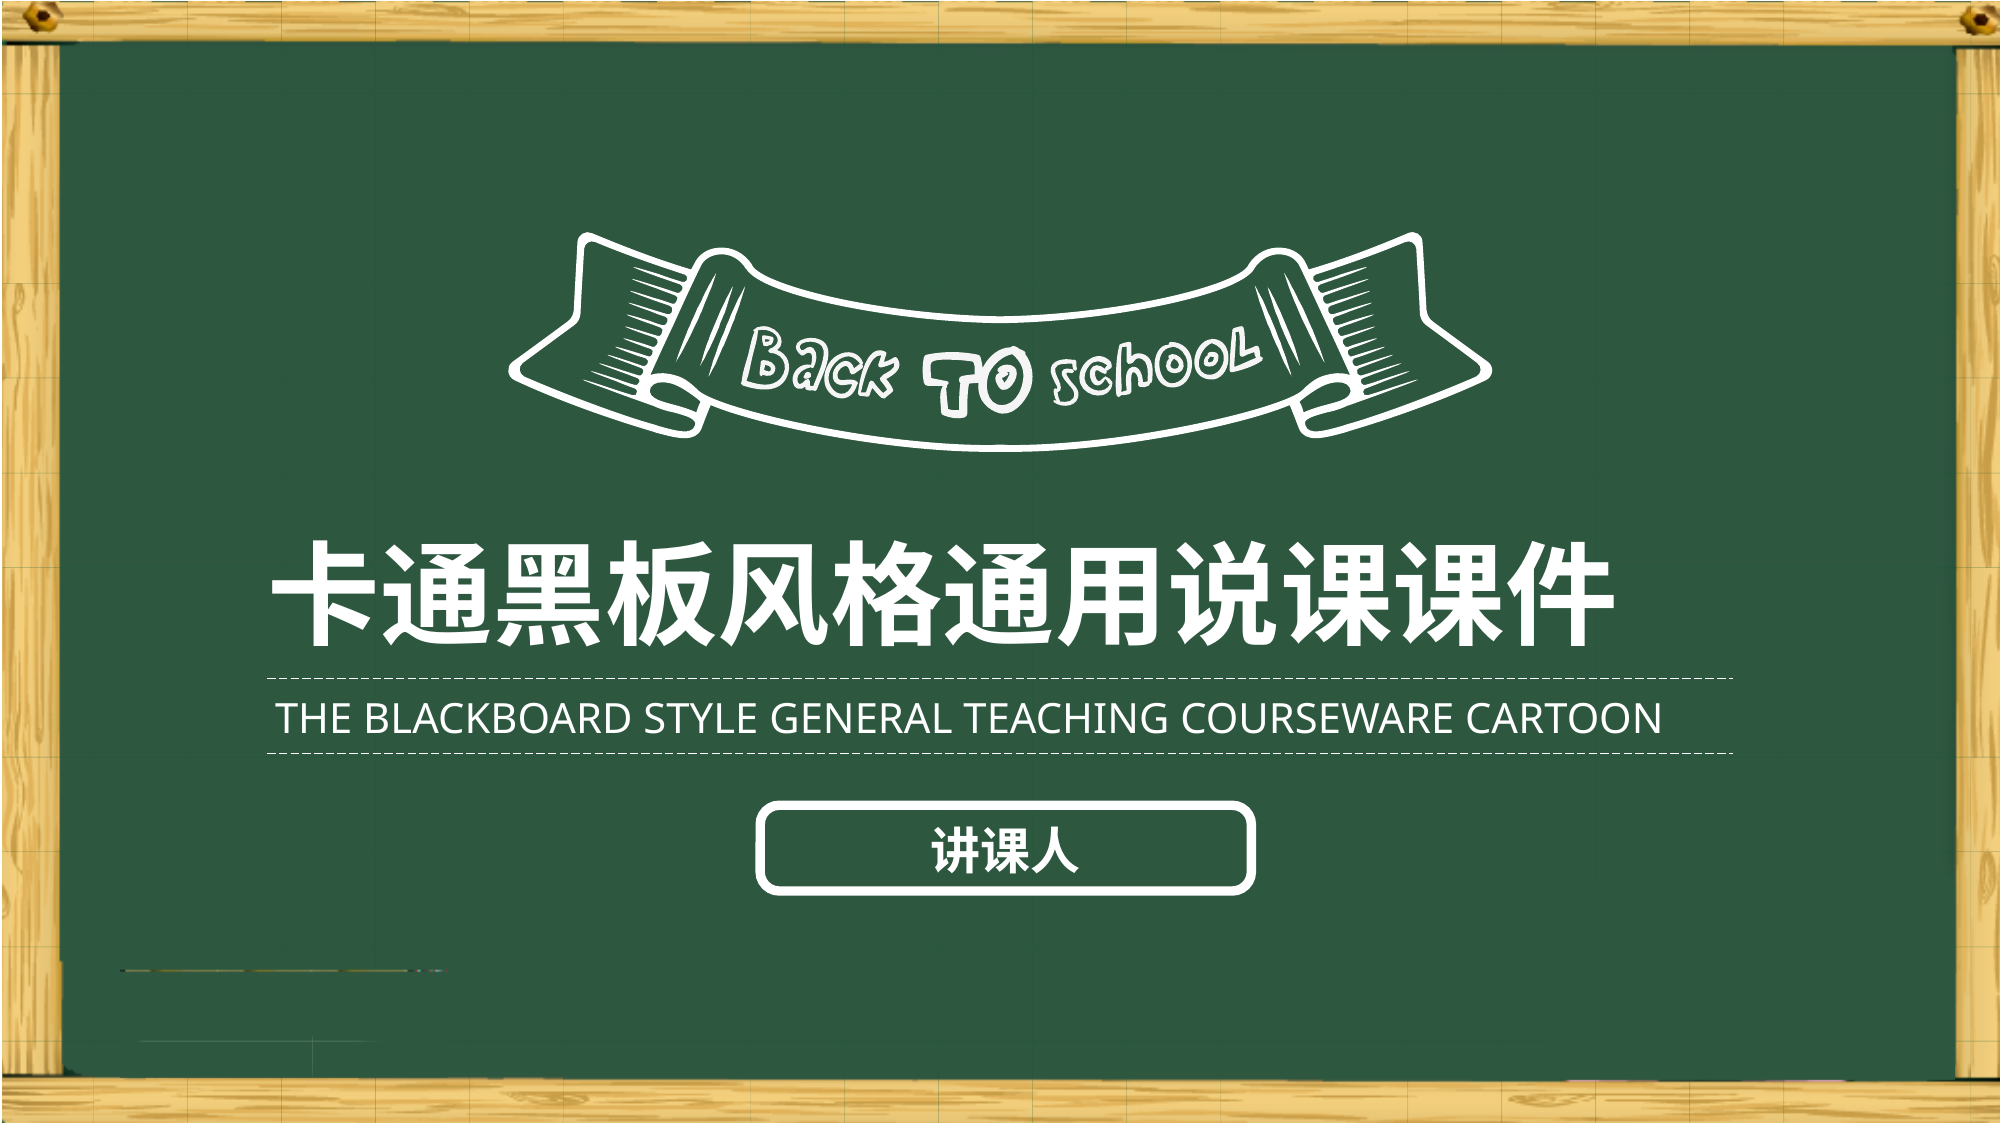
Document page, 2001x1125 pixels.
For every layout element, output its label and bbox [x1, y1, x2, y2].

picture [0, 0, 2000, 1123]
text_box [267, 678, 1733, 754]
text_box [507, 231, 1493, 452]
